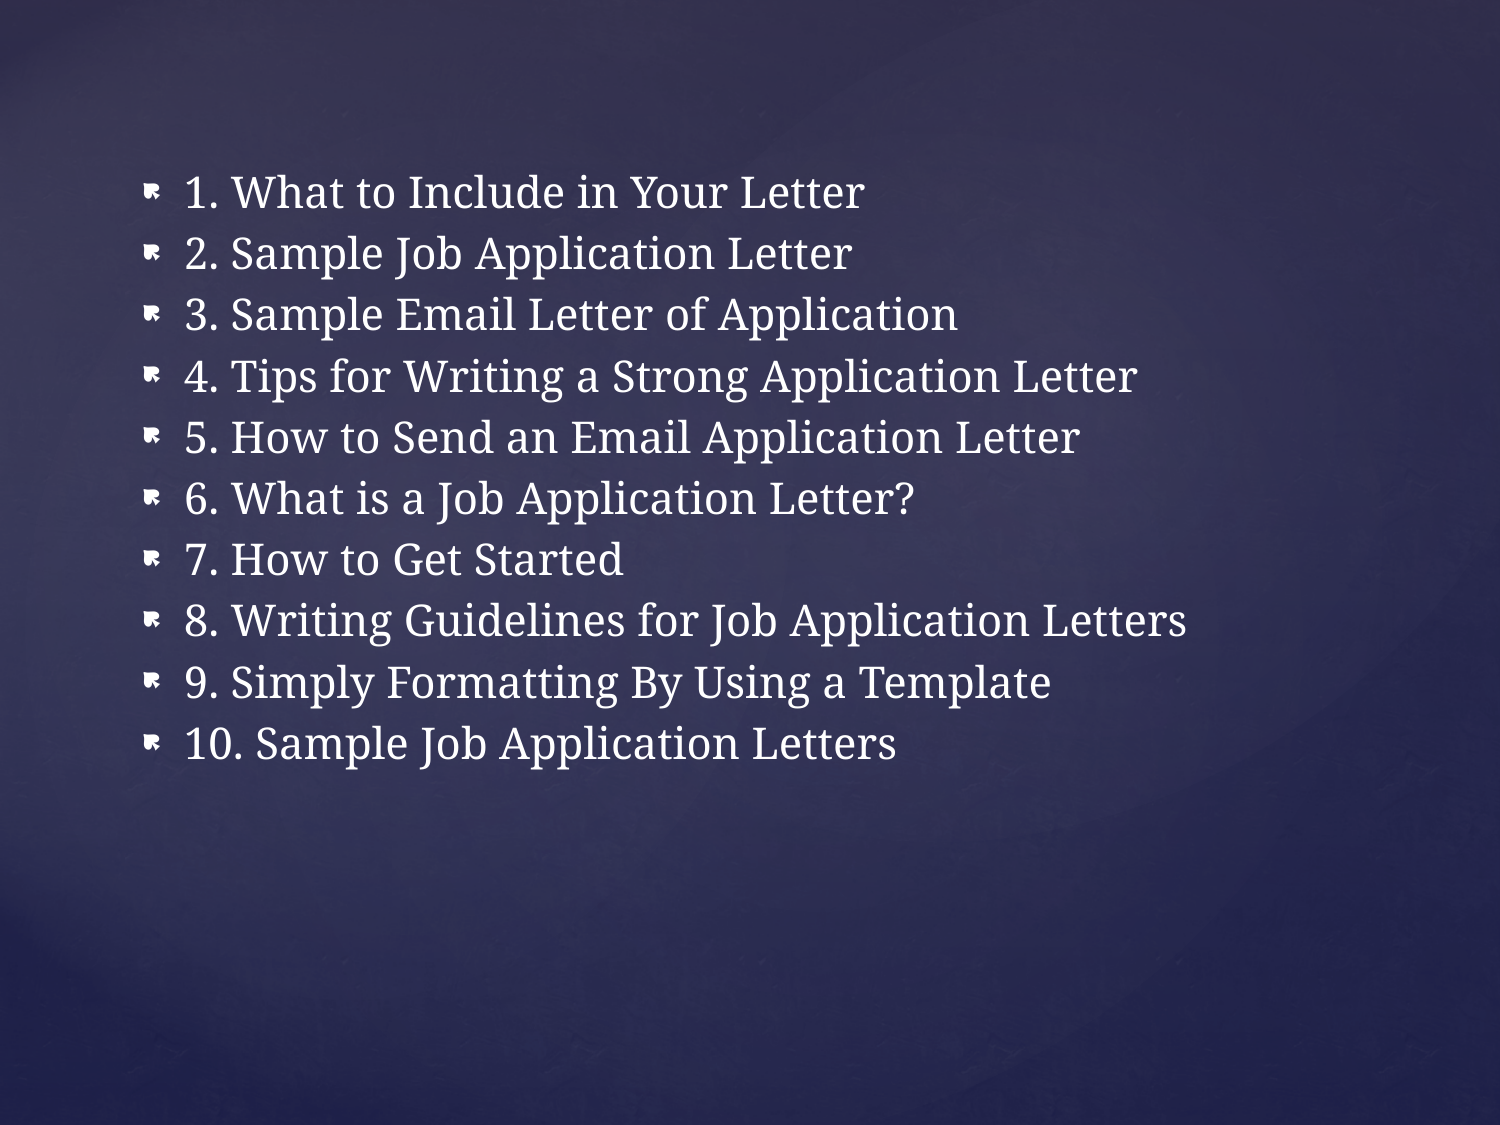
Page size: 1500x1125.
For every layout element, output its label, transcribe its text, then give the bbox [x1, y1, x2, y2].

list 1. What to Include in Your Letter 2. Sample Job Application Letter 3. Sample Email Letter of Application 4. Tips for Writing a Strong Application Letter 5. How to Send an Email Application Letter 6. What is a Job Application Letter? 7. How to Get Started 8. Writing Guidelines for Job Application Letters 9. Simply Formatting By Using a Template 10. Sample Job Application Letters [123, 112, 1350, 882]
